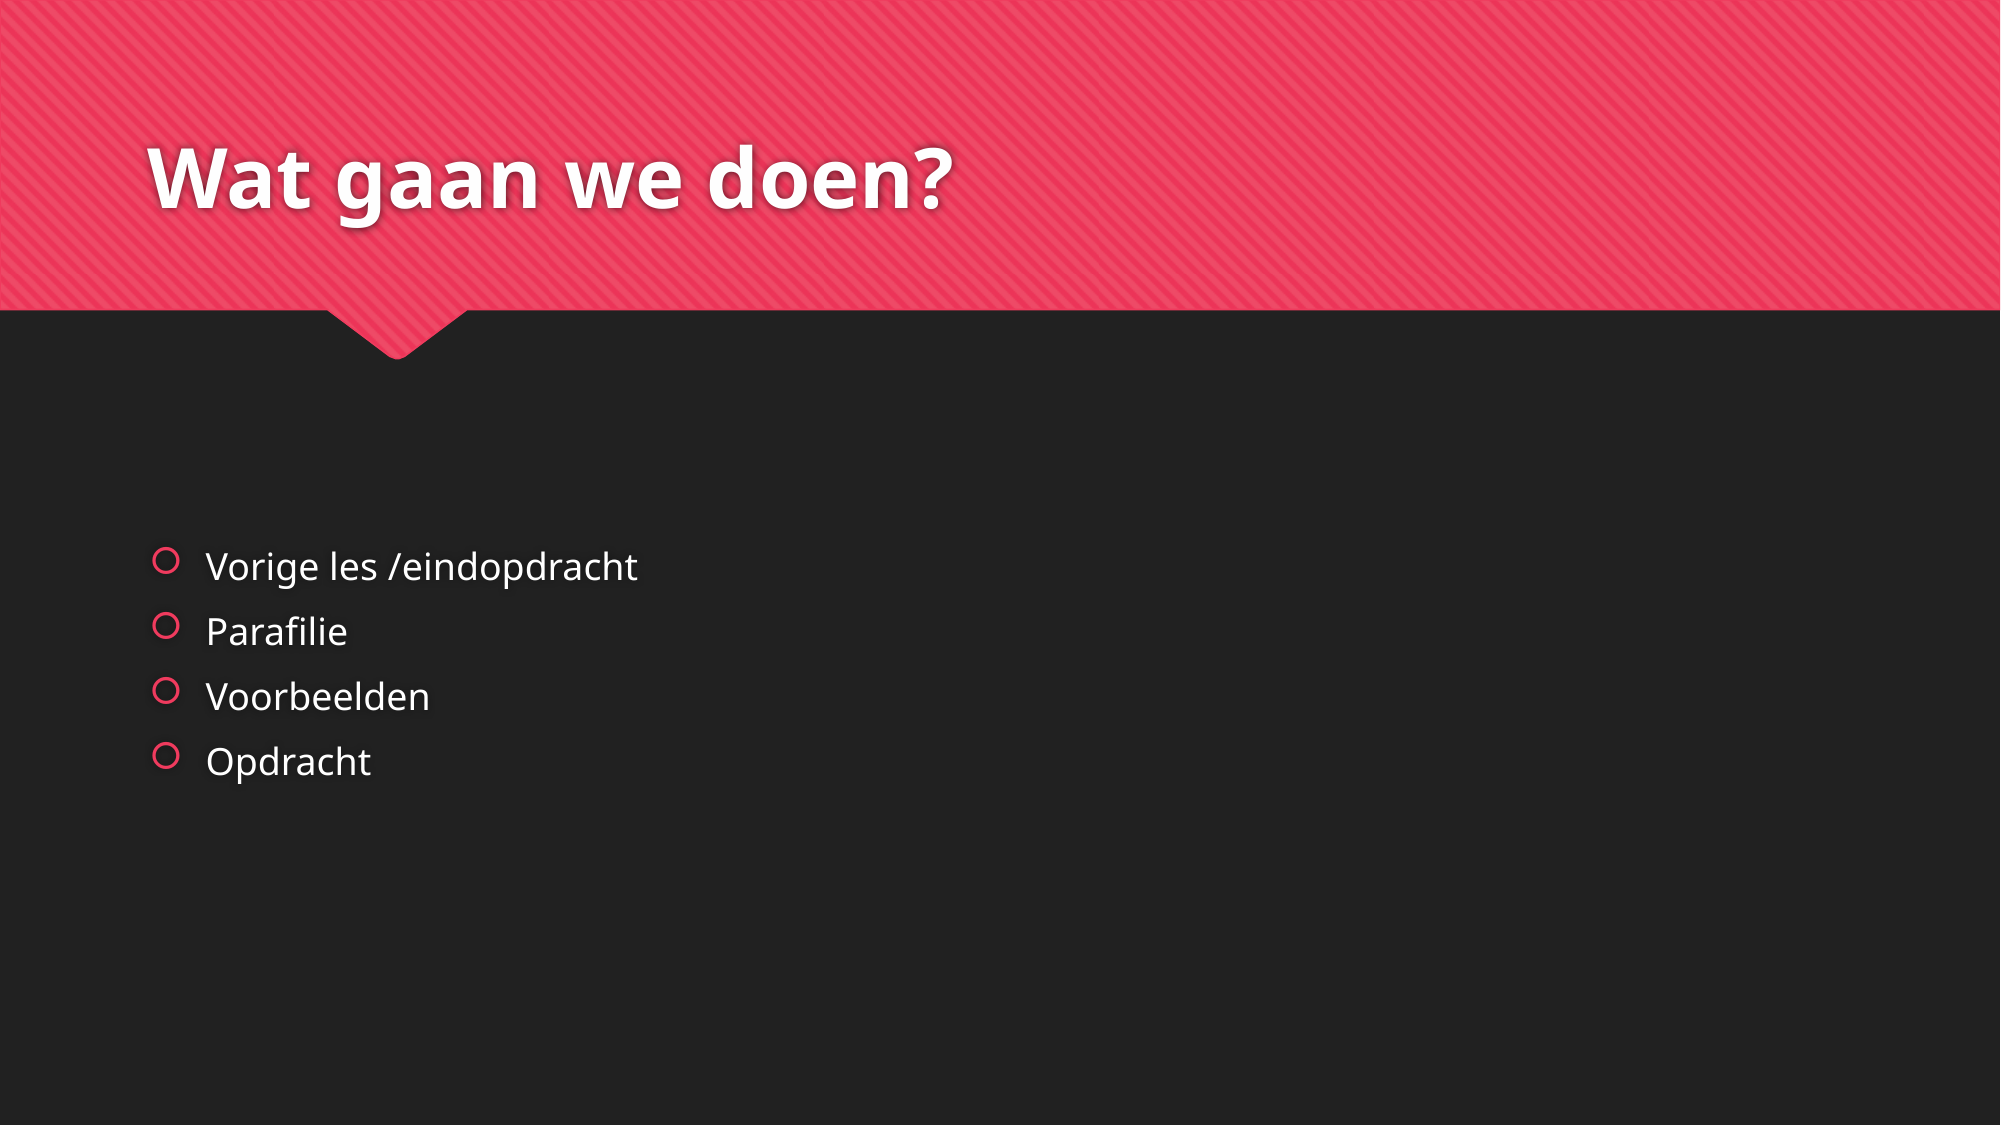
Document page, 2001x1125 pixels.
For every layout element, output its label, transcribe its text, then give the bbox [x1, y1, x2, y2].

list Vorige les /eindopdracht Parafilie Voorbeelden Opdracht [134, 364, 1866, 962]
title Wat gaan we doen? [132, 73, 1868, 233]
